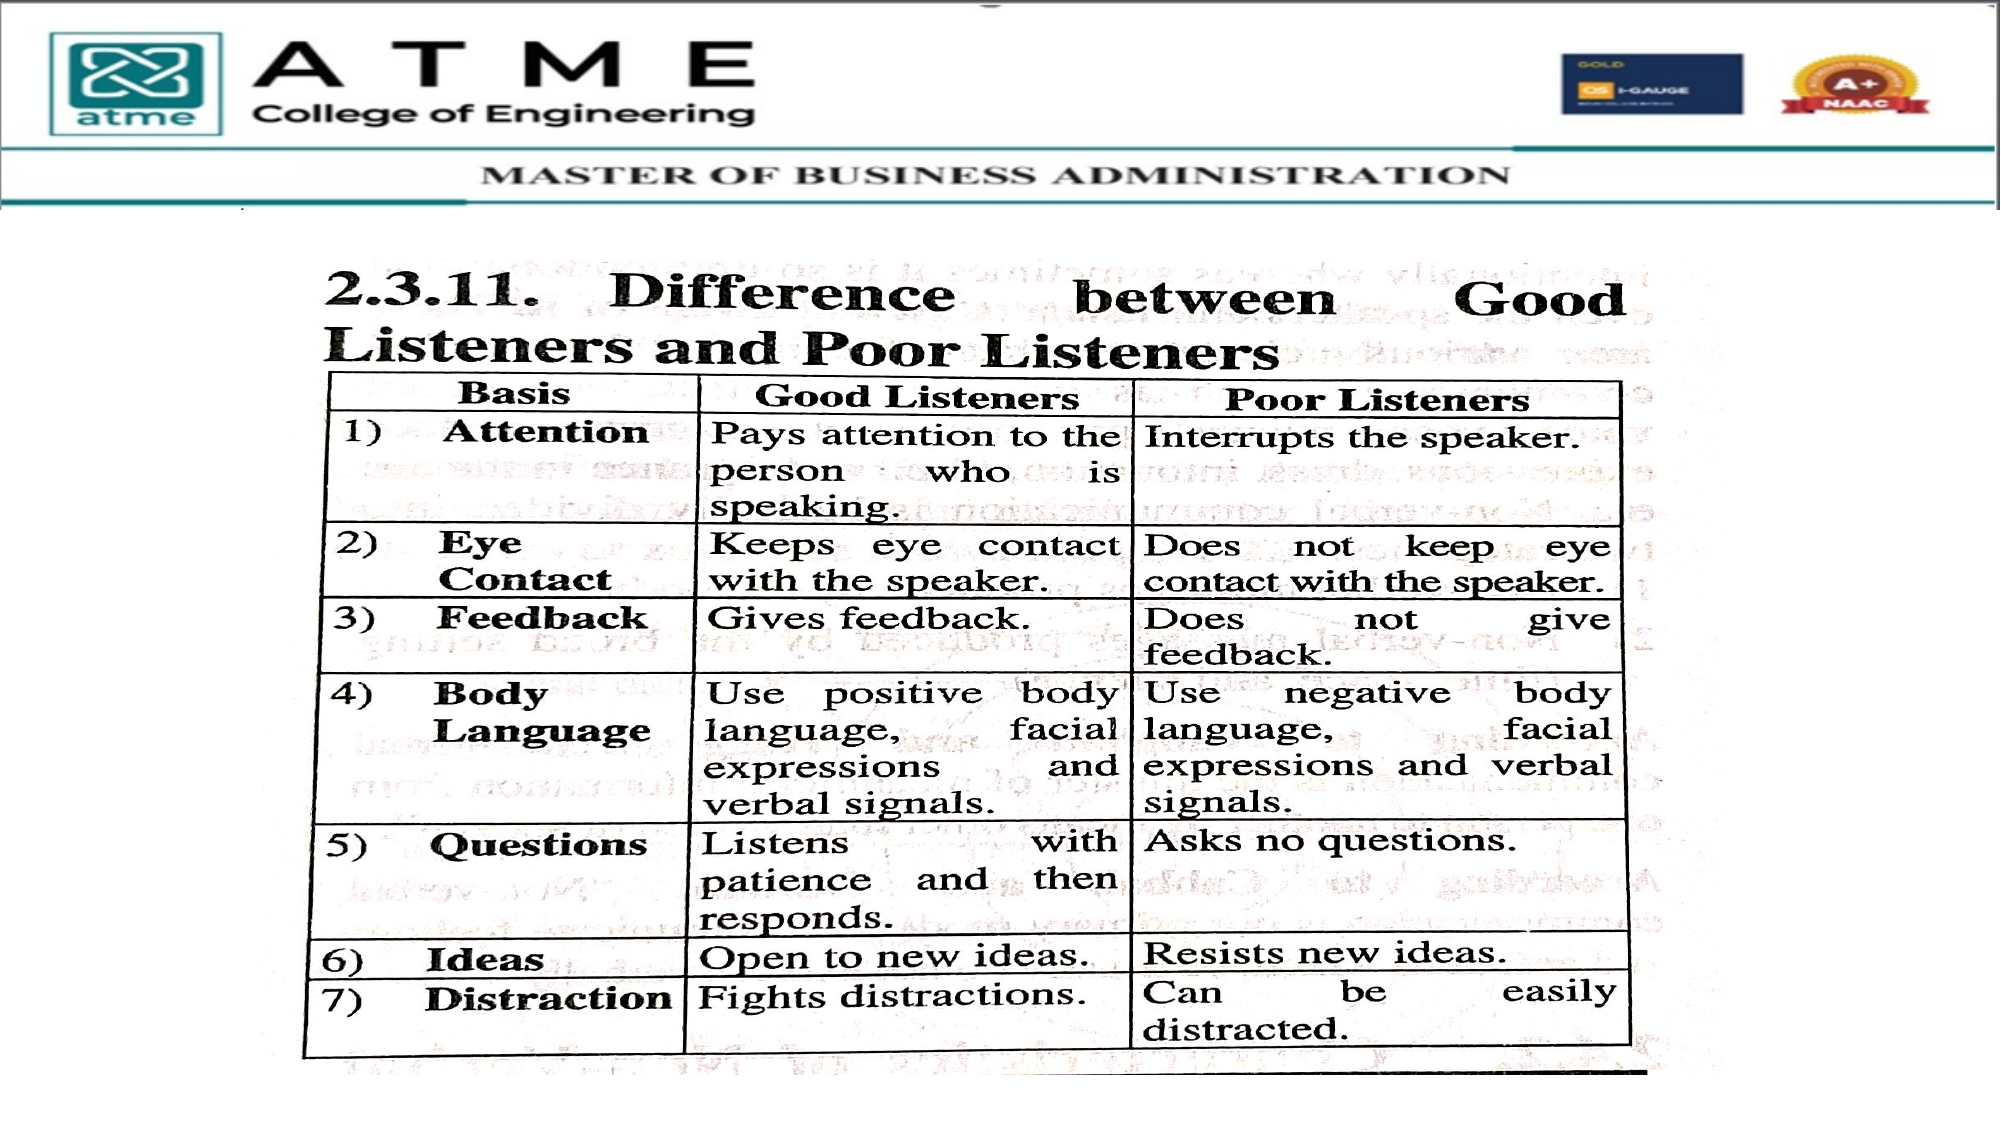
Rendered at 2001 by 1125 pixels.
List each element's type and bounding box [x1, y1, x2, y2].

list [261, 259, 1724, 1076]
picture [0, 0, 2000, 210]
